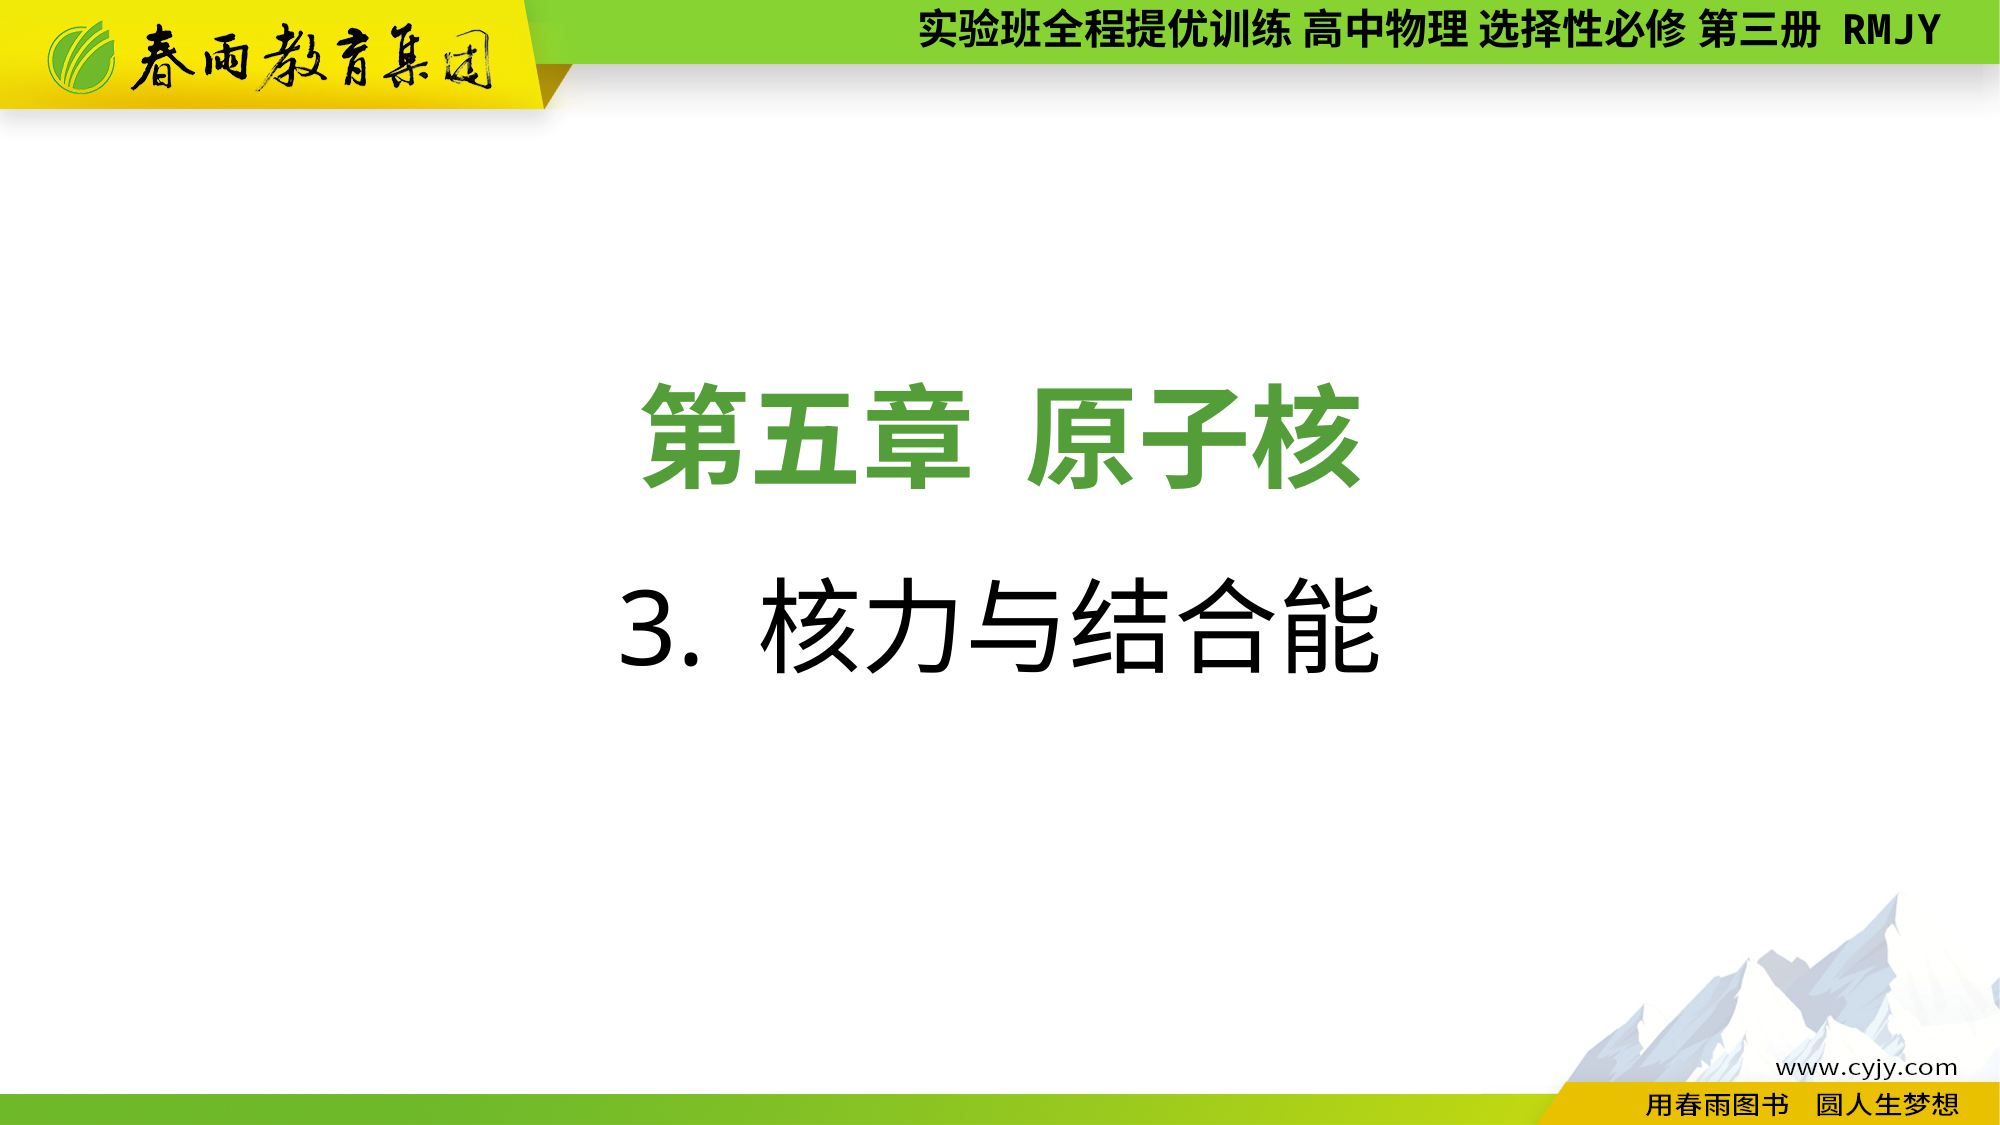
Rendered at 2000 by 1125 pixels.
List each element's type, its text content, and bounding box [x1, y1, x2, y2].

picture [0, 0, 2000, 1125]
text_box 3. 核力与结合能 [54, 491, 1946, 694]
text_box 第五章 原子核 [54, 291, 1946, 491]
